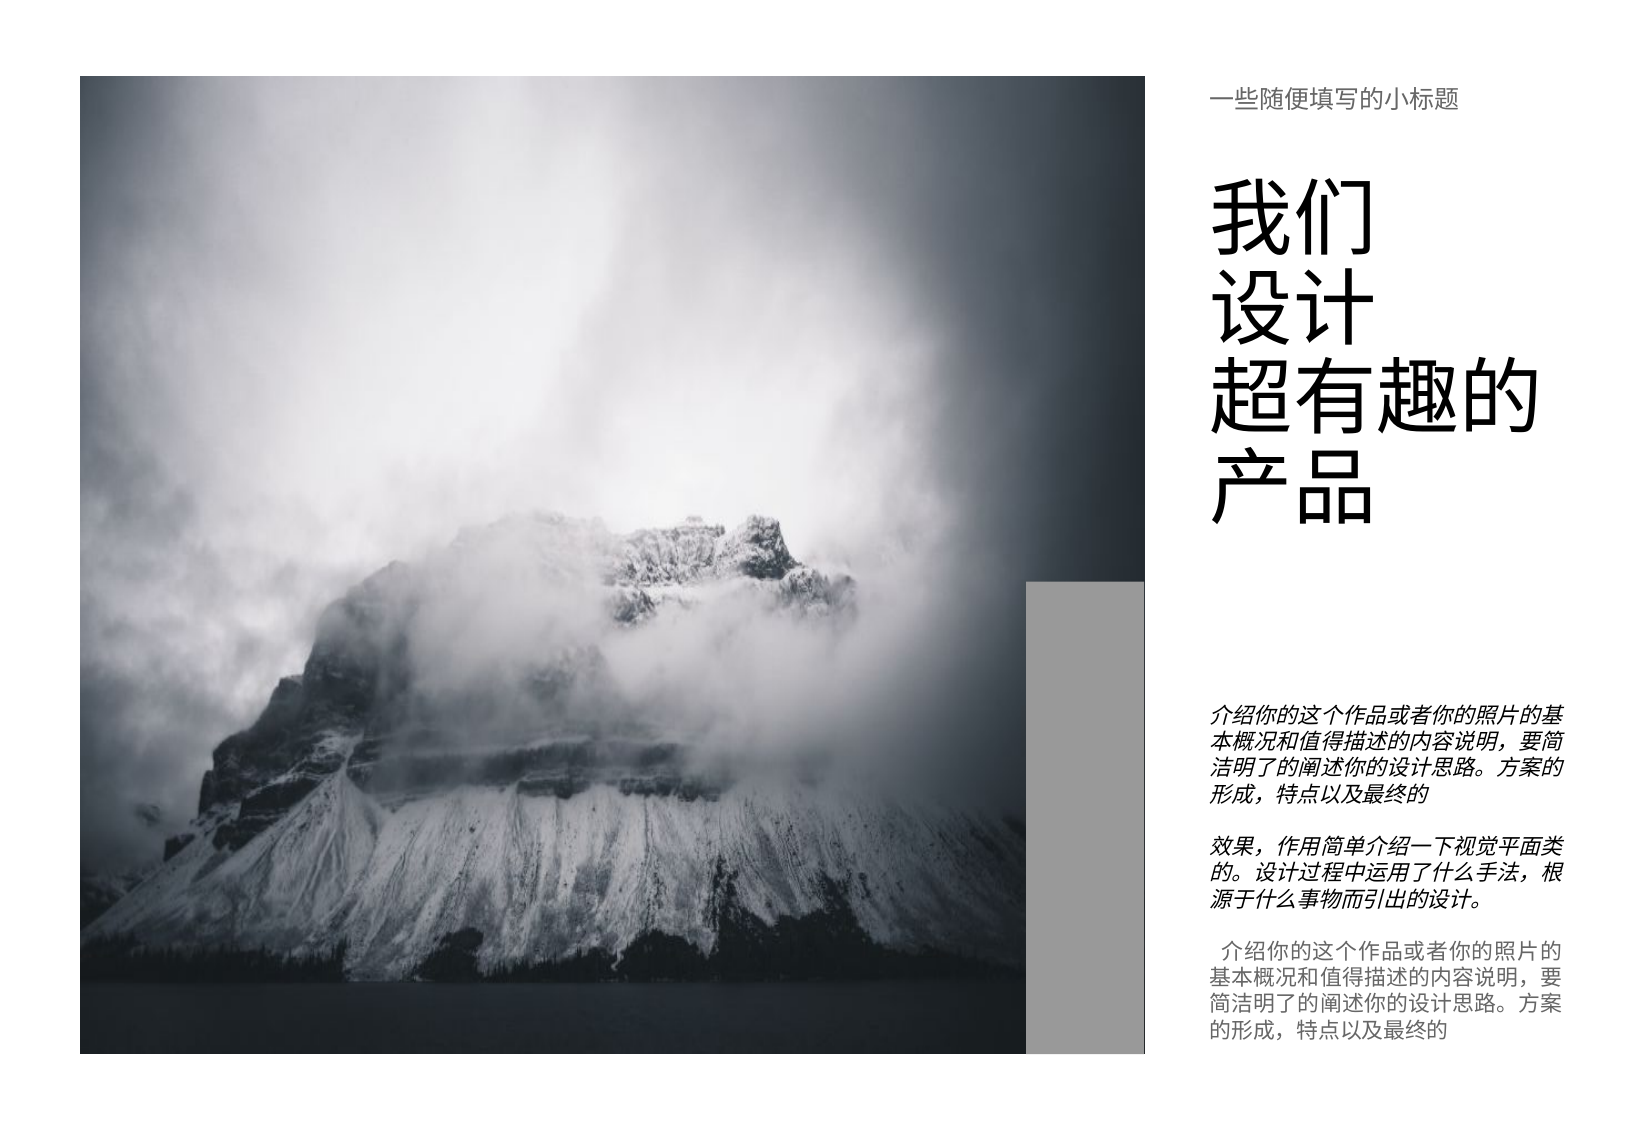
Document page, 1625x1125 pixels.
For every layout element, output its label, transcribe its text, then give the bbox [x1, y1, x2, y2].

text_box 介绍你的这个作品或者你的照片的基本概况和值得描述的内容说明，要简洁明了的阐述你的设计思路。方案的形成，特点以及最终的 效果，作用简单介绍一下视觉平面类的。设计过程中运用了什么手法，根源于什么事物而引出的设计。 介绍你的这个作品或者你的照片的基本概况和值得描述的内容说明，要简洁明了的阐述你的设计思路。方案的形成，特点以及最终的 [1195, 694, 1578, 1050]
text_box 我们 设计 超有趣的 产品 [1195, 168, 1558, 634]
picture [80, 76, 1145, 1054]
text_box 一些随便填写的小标题 [1195, 76, 1475, 121]
